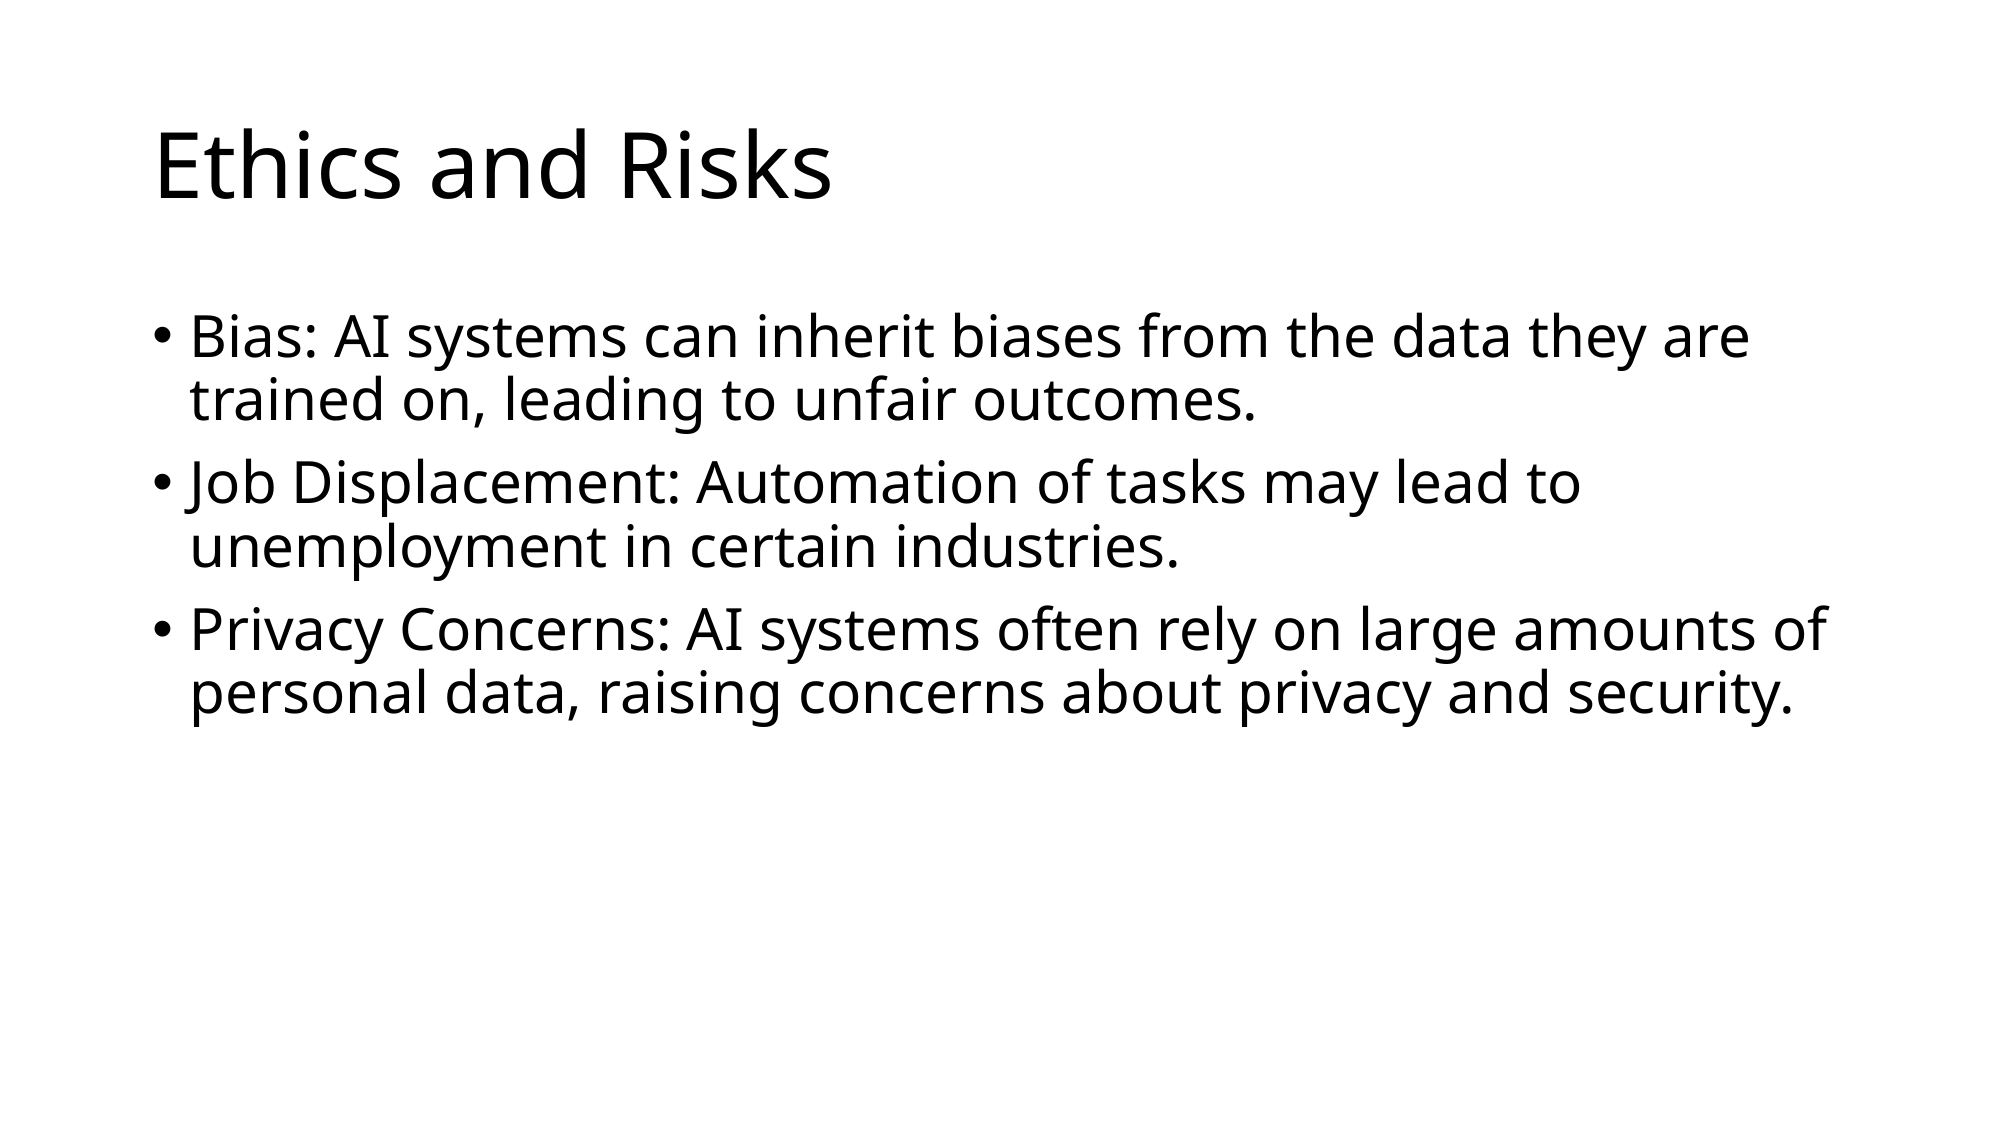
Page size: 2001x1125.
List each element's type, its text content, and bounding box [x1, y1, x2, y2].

title Ethics and Risks [137, 59, 1863, 278]
list Bias: AI systems can inherit biases from the data they are trained on, leading to unfair outcomes. Job Displacement: Automation of tasks may lead to unemployment in certain industries. Privacy Concerns: AI systems often rely on large amounts of personal data, raising concerns about privacy and security. [137, 299, 1863, 1014]
